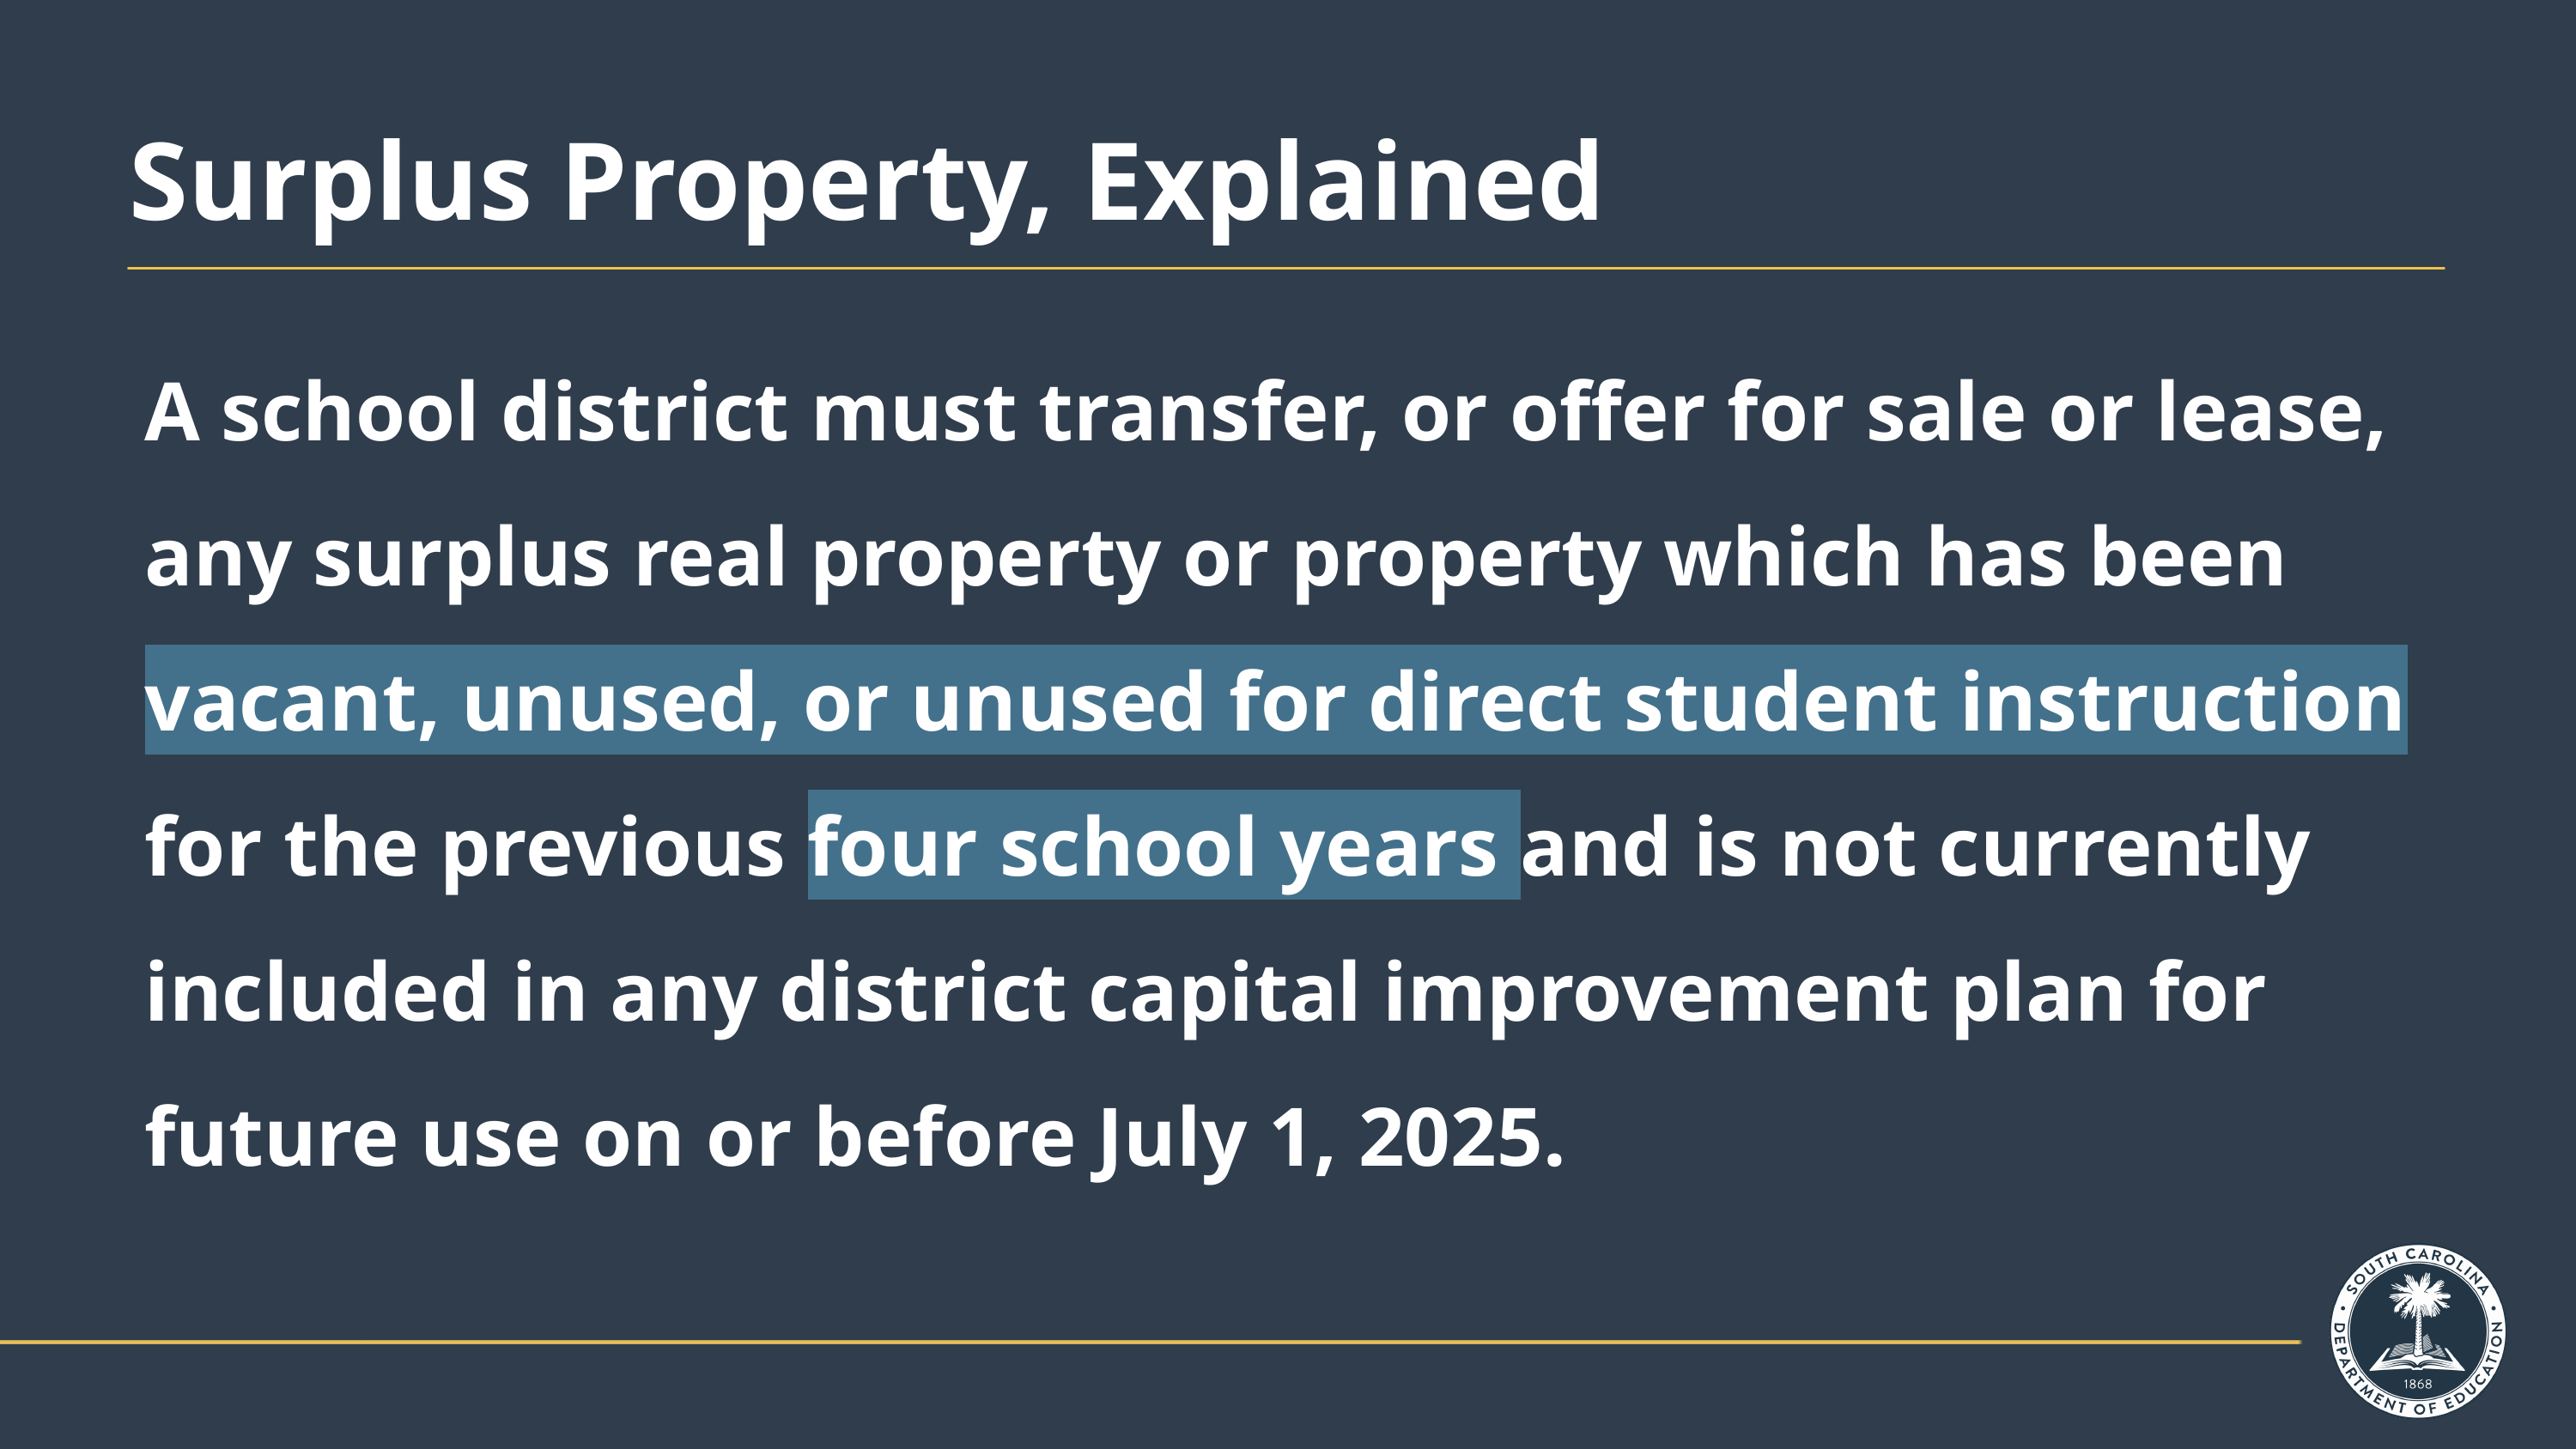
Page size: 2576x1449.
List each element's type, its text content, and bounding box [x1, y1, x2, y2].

list A school district must transfer, or offer for sale or lease, any surplus real property or property which has been vacant, unused, or unused for direct student instruction for the previous four school years and is not currently included in any district capital improvement plan for future use on or before July 1, 2025. [131, 305, 2450, 1294]
title Surplus Property, Explained [129, 56, 2447, 299]
picture [2329, 1243, 2507, 1420]
